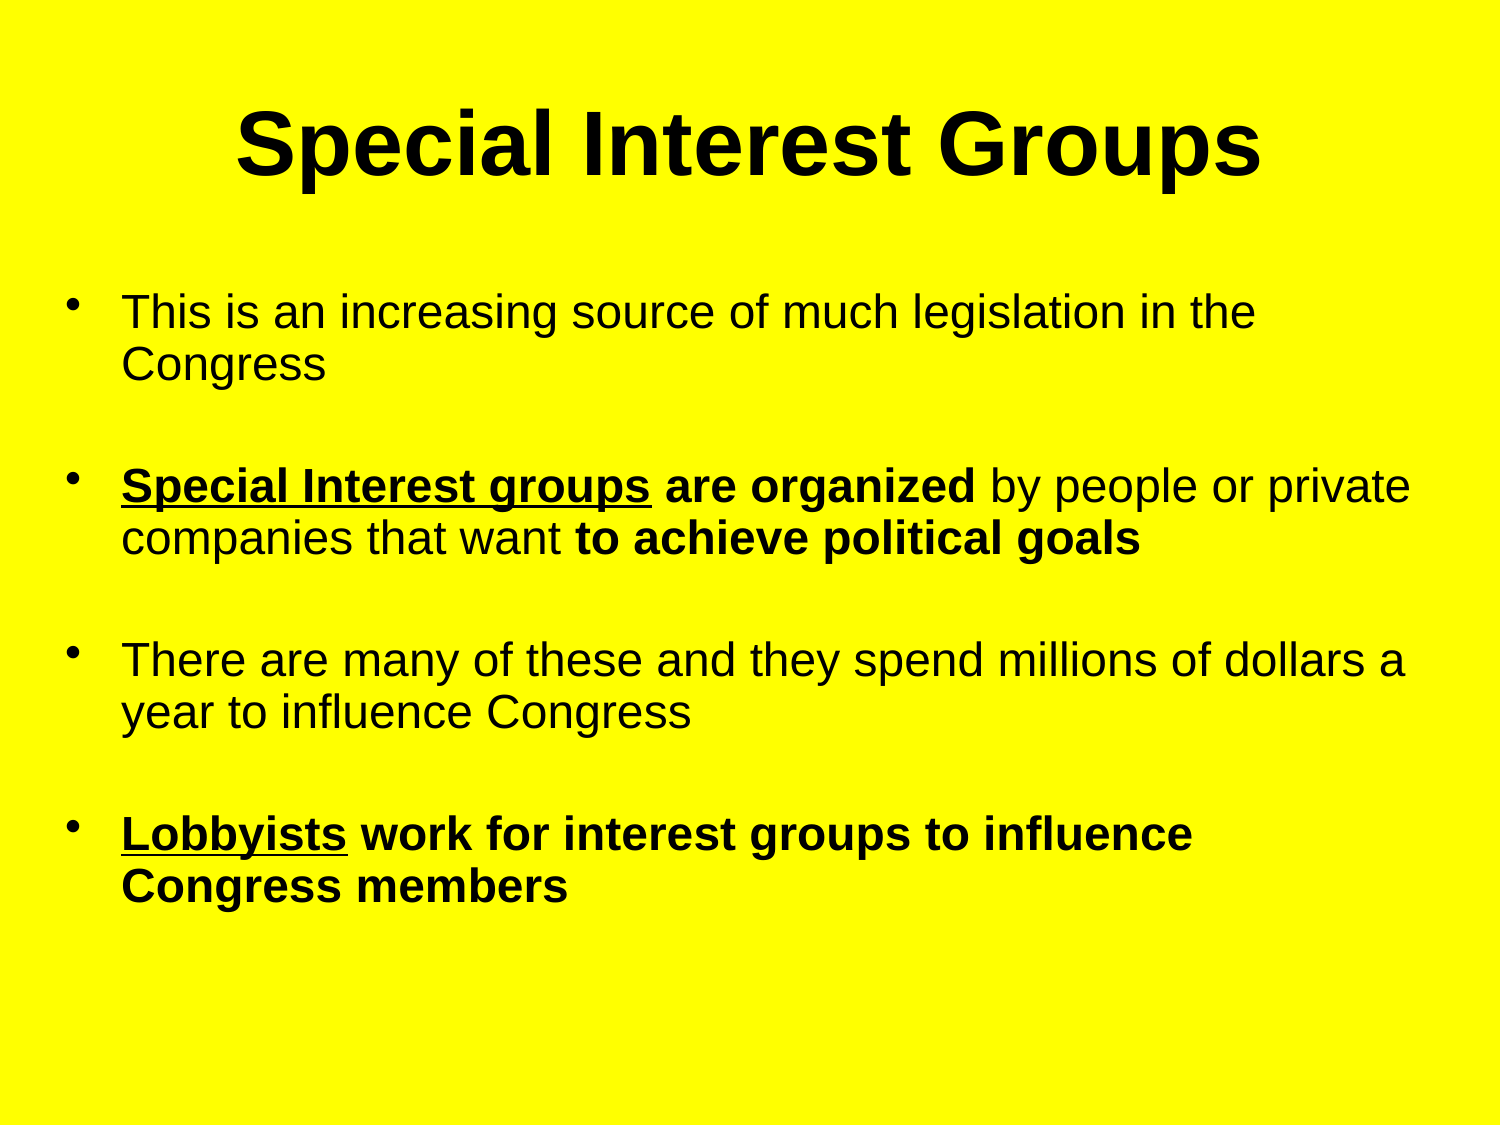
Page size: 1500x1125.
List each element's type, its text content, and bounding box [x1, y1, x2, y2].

title Special Interest Groups [75, 45, 1425, 212]
list This is an increasing source of much legislation in the Congress Special Interest groups are organized by people or private companies that want to achieve political goals There are many of these and they spend millions of dollars a year to influence Congress Lobbyists work for interest groups to influence Congress members [50, 212, 1438, 1075]
